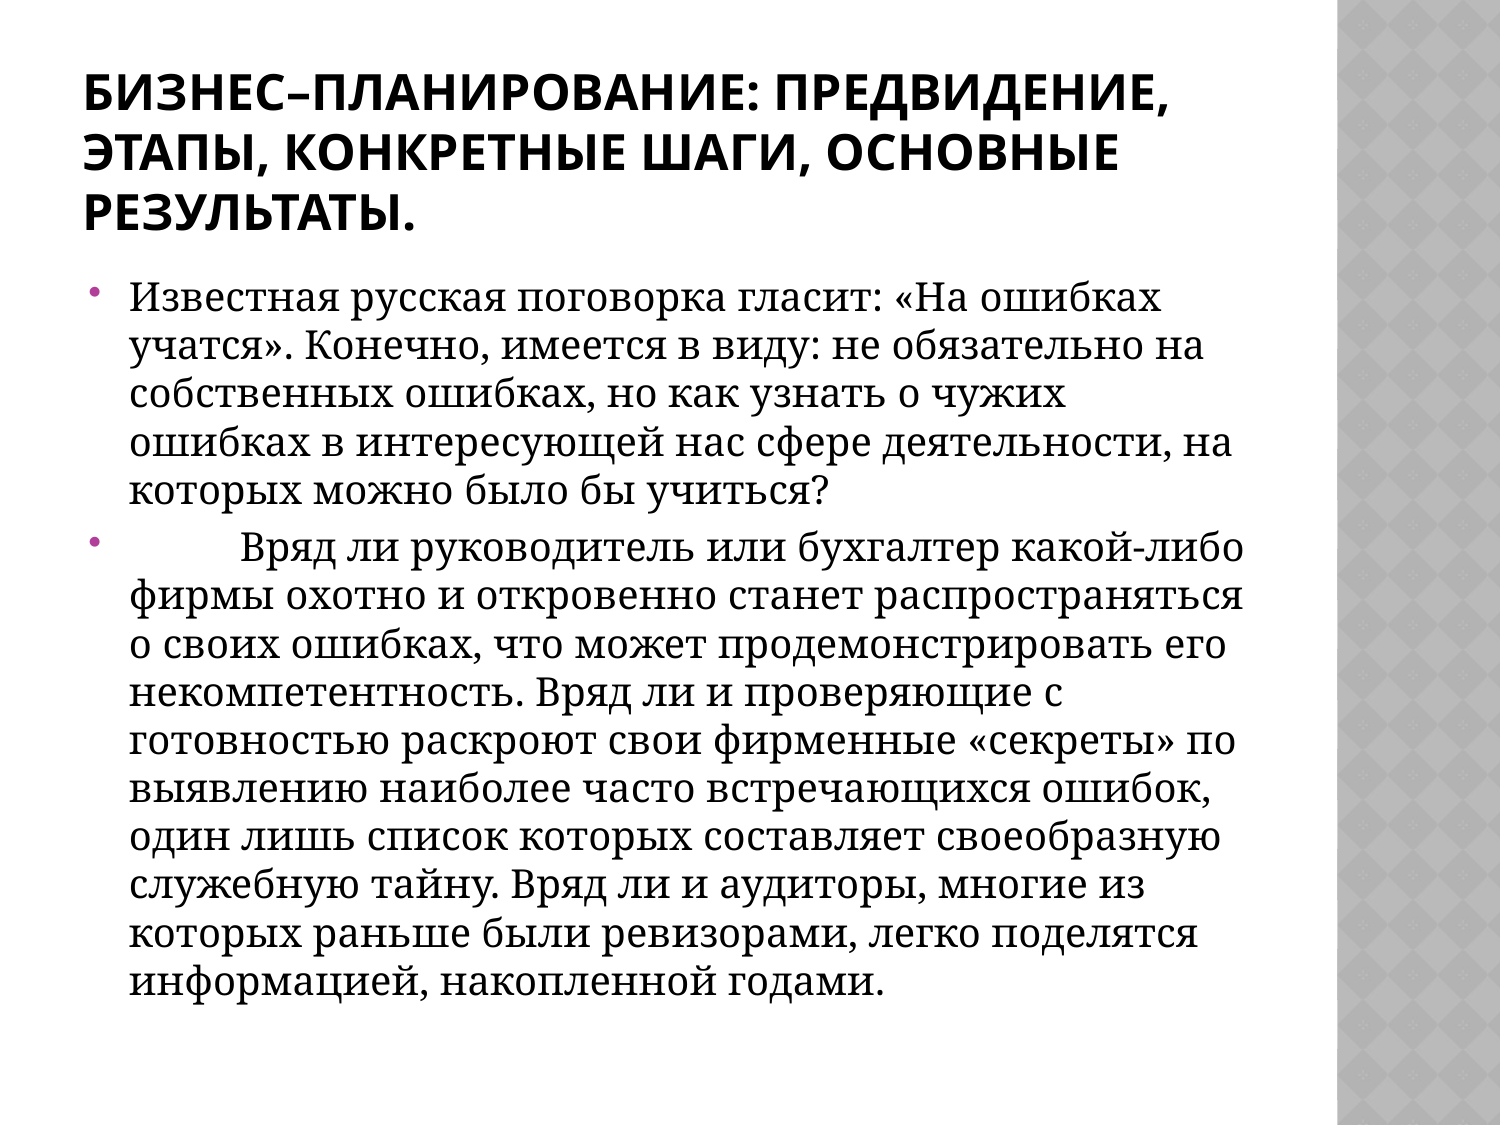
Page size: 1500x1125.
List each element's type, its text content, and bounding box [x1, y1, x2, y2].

list Известная русская поговорка гласит: «На ошибках учатся». Конечно, имеется в виду: не обязательно на собственных ошибках, но как узнать о чужих ошибках в интересующей нас сфере деятельности, на которых можно было бы учиться? Вряд ли руководитель или бухгалтер какой-либо фирмы охотно и откровенно станет распространяться о своих ошибках, что может продемонстрировать его некомпетентность. Вряд ли и проверяющие с готовностью раскроют свои фирменные «секреты» по выявлению наиболее часто встречающихся ошибок, один лишь список которых составляет своеобразную служебную тайну. Вряд ли и аудиторы, многие из которых раньше были ревизорами, легко поделятся информацией, накопленной годами. [75, 264, 1263, 1059]
title Бизнес–планирование: предвидение, этапы, конкретные шаги, основные результаты. [75, 52, 1263, 240]
